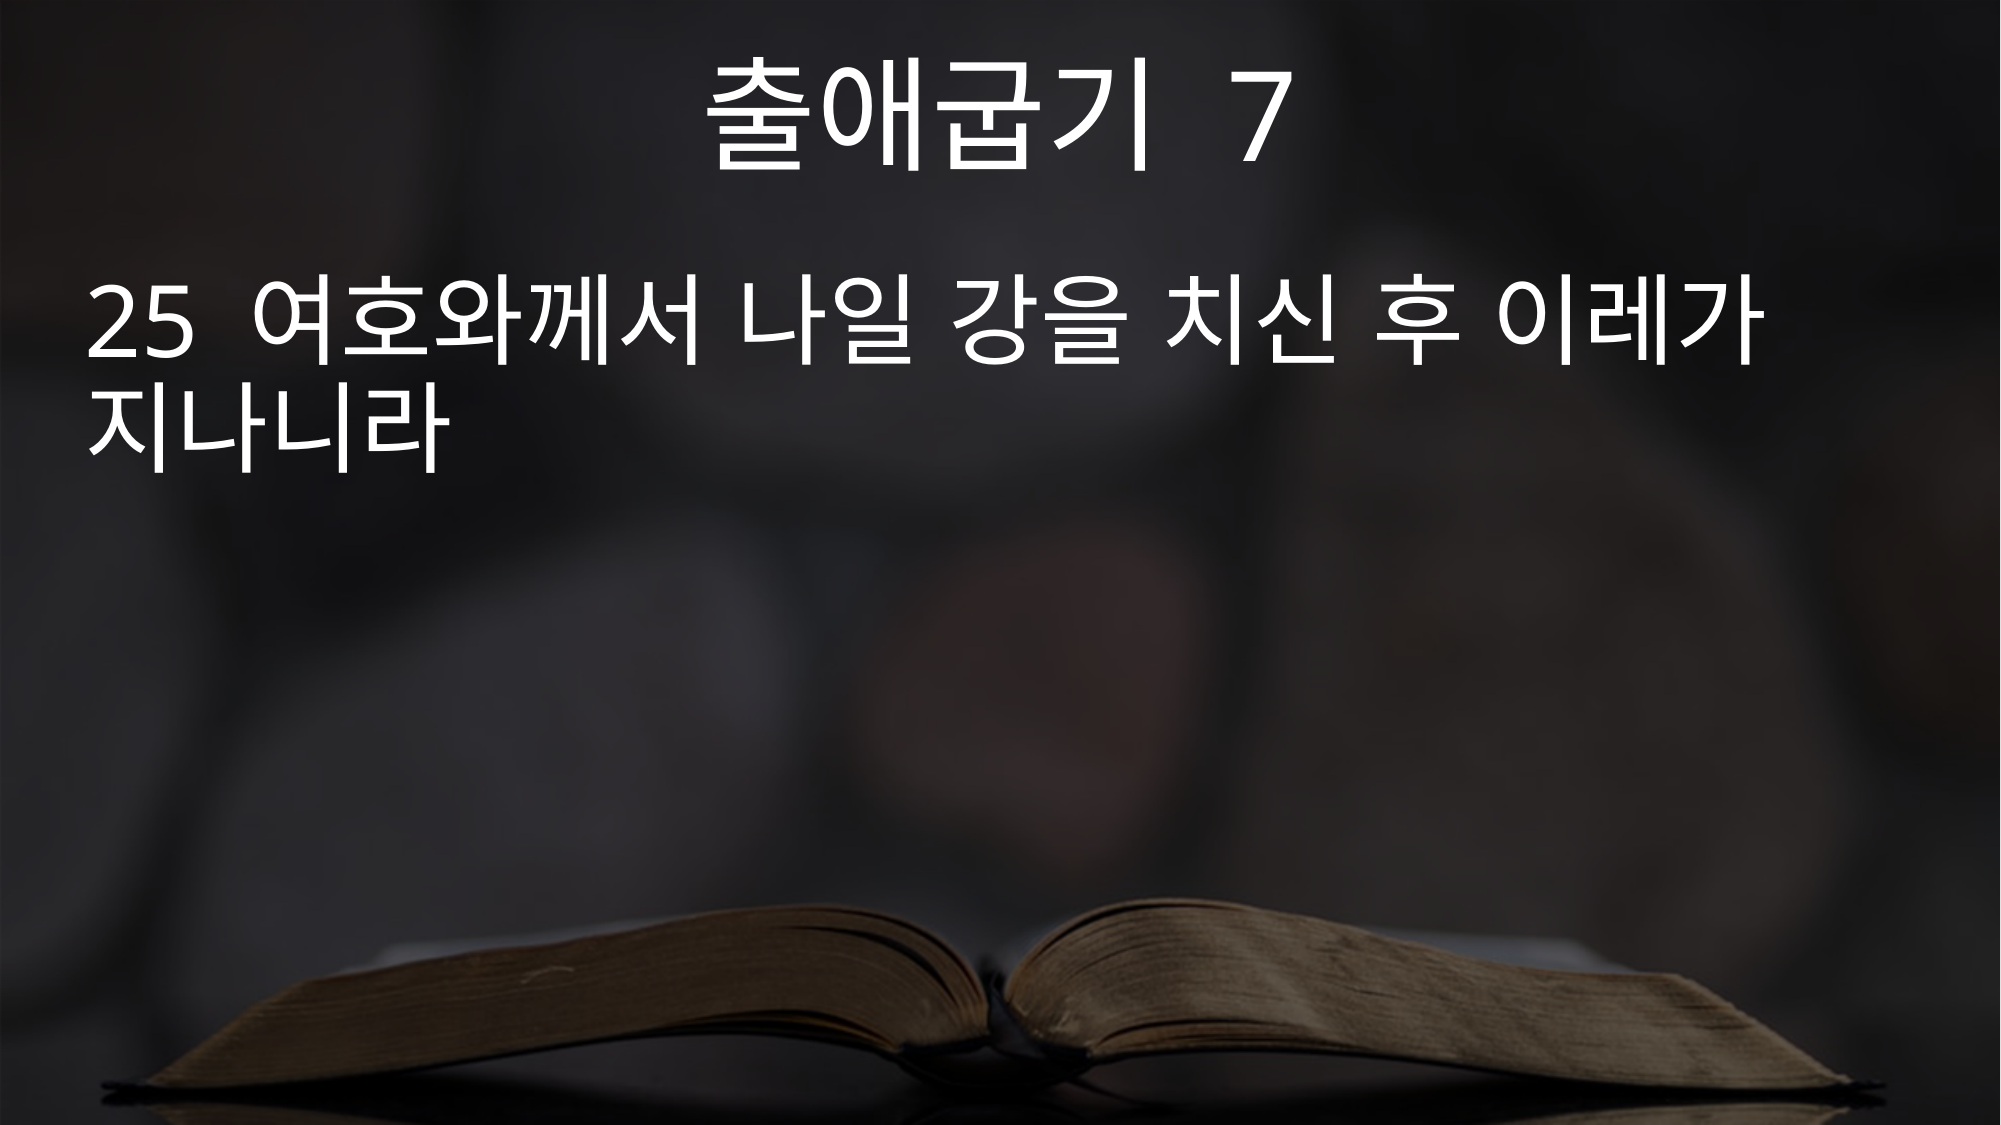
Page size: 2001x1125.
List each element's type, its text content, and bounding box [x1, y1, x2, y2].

picture [0, 0, 2001, 1125]
footer 출애굽기 7 [0, 32, 2000, 192]
list 25 여호와께서 나일 강을 치신 후 이레가 지나니라 [69, 263, 1953, 423]
